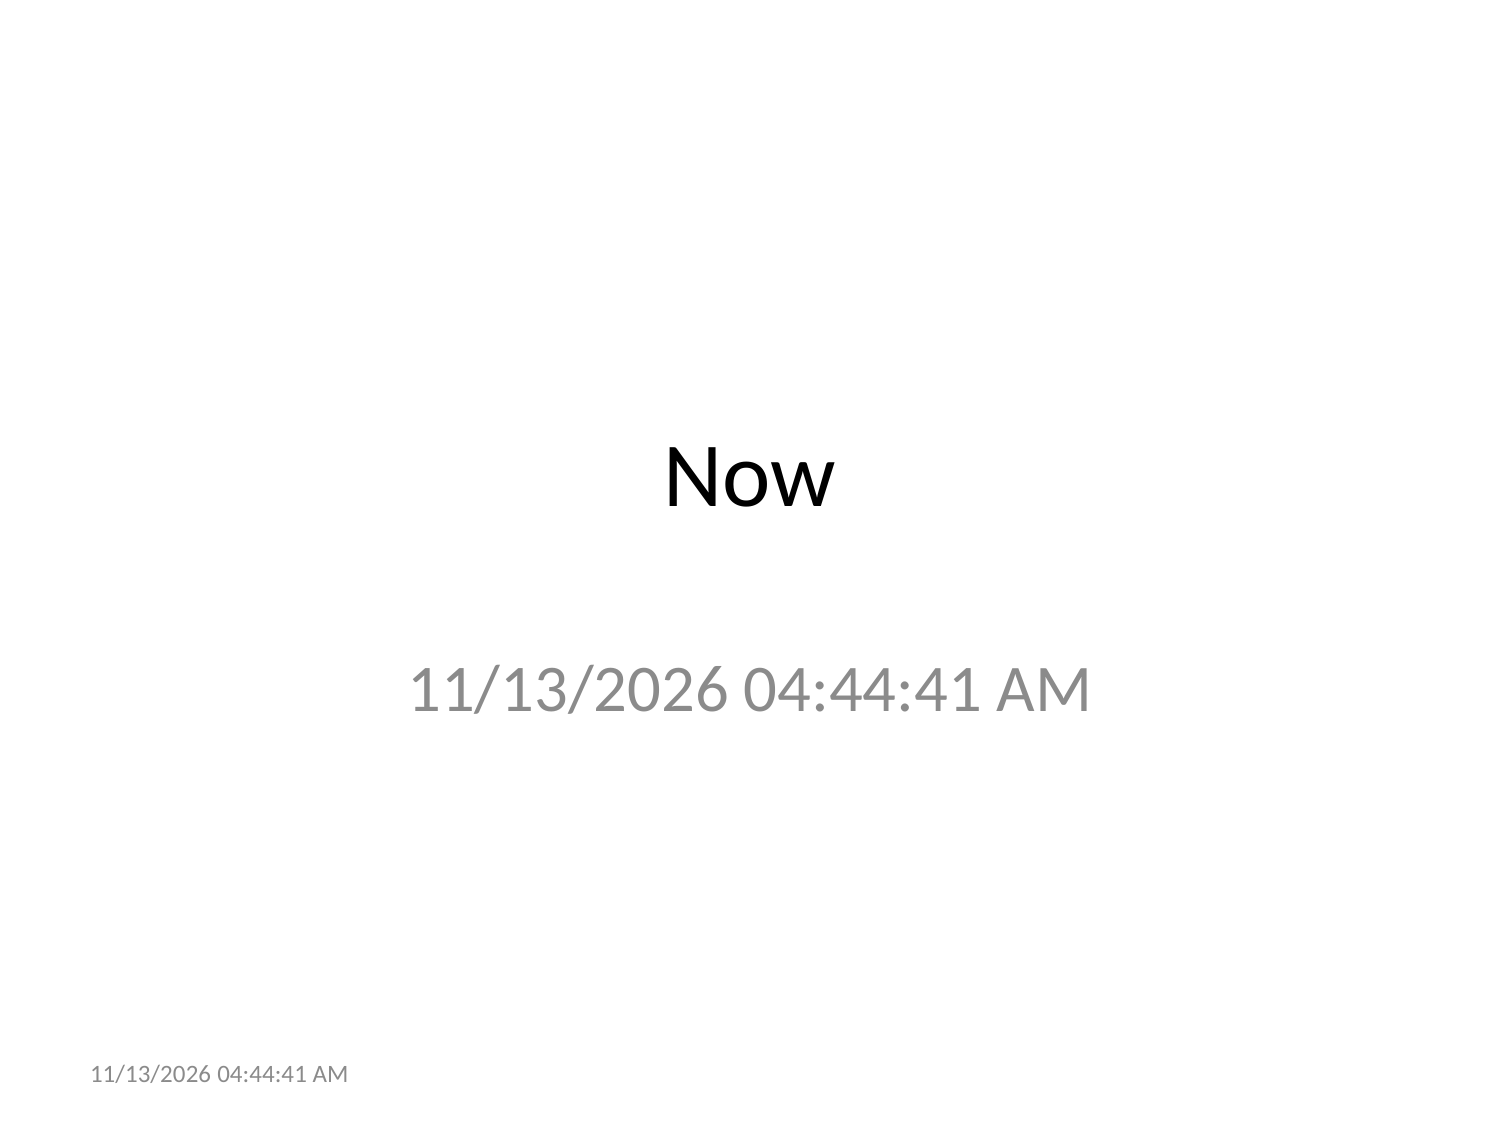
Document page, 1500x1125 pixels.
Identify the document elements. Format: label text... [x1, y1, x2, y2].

title Now [112, 349, 1388, 591]
subtitle 2011-12-19 10:20:04 AM [225, 637, 1275, 925]
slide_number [75, 1042, 425, 1103]
